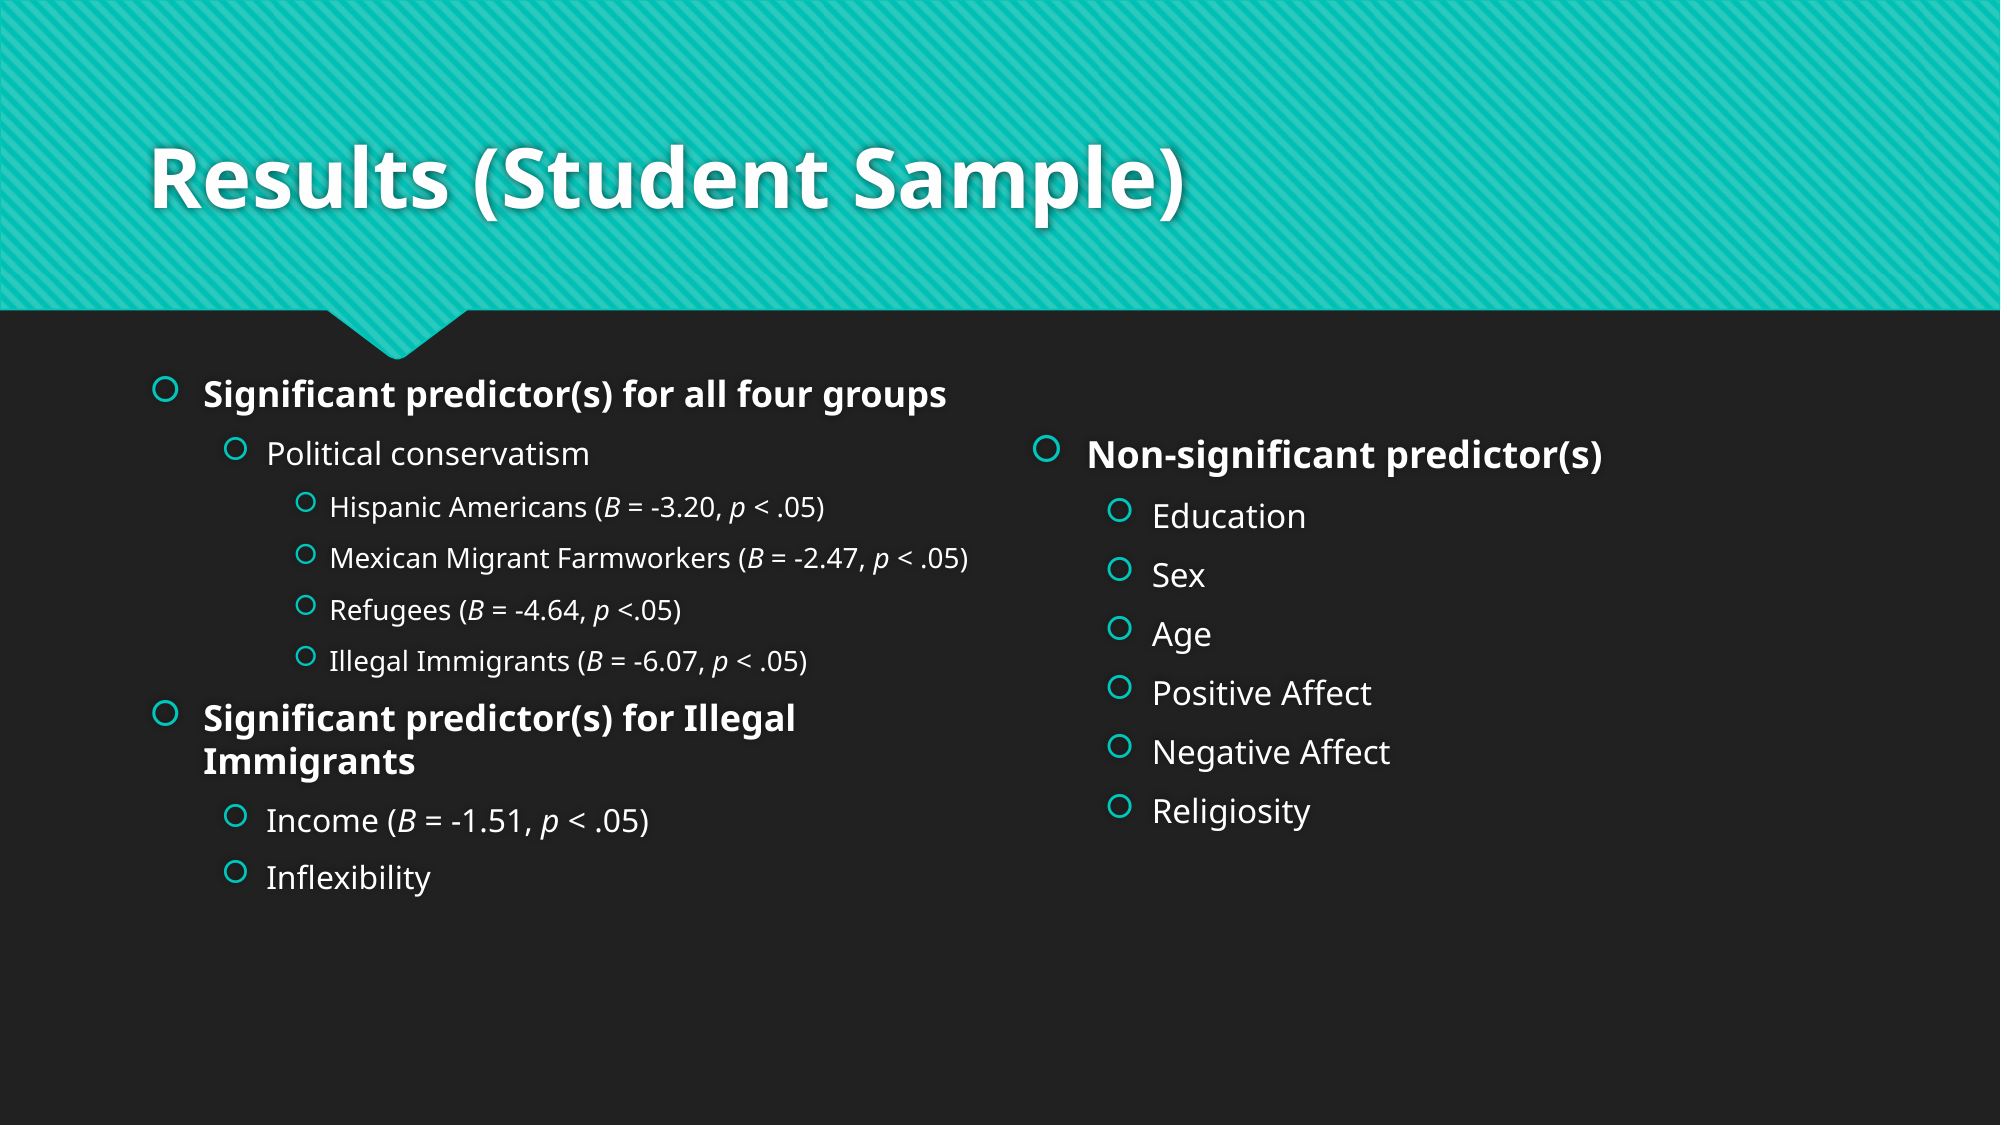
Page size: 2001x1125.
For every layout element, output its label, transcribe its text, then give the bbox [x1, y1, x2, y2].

title Results (Student Sample) [132, 73, 1868, 233]
list Non-significant predictor(s) Education Sex Age Positive Affect Negative Affect Religiosity [1014, 364, 1868, 962]
list Significant predictor(s) for all four groups Political conservatism Hispanic Americans (B = -3.20, p < .05) Mexican Migrant Farmworkers (B = -2.47, p < .05) Refugees (B = -4.64, p <.05) Illegal Immigrants (B = -6.07, p < .05) Significant predictor(s) for Illegal Immigrants Income (B = -1.51, p < .05) Inflexibility [134, 364, 985, 962]
